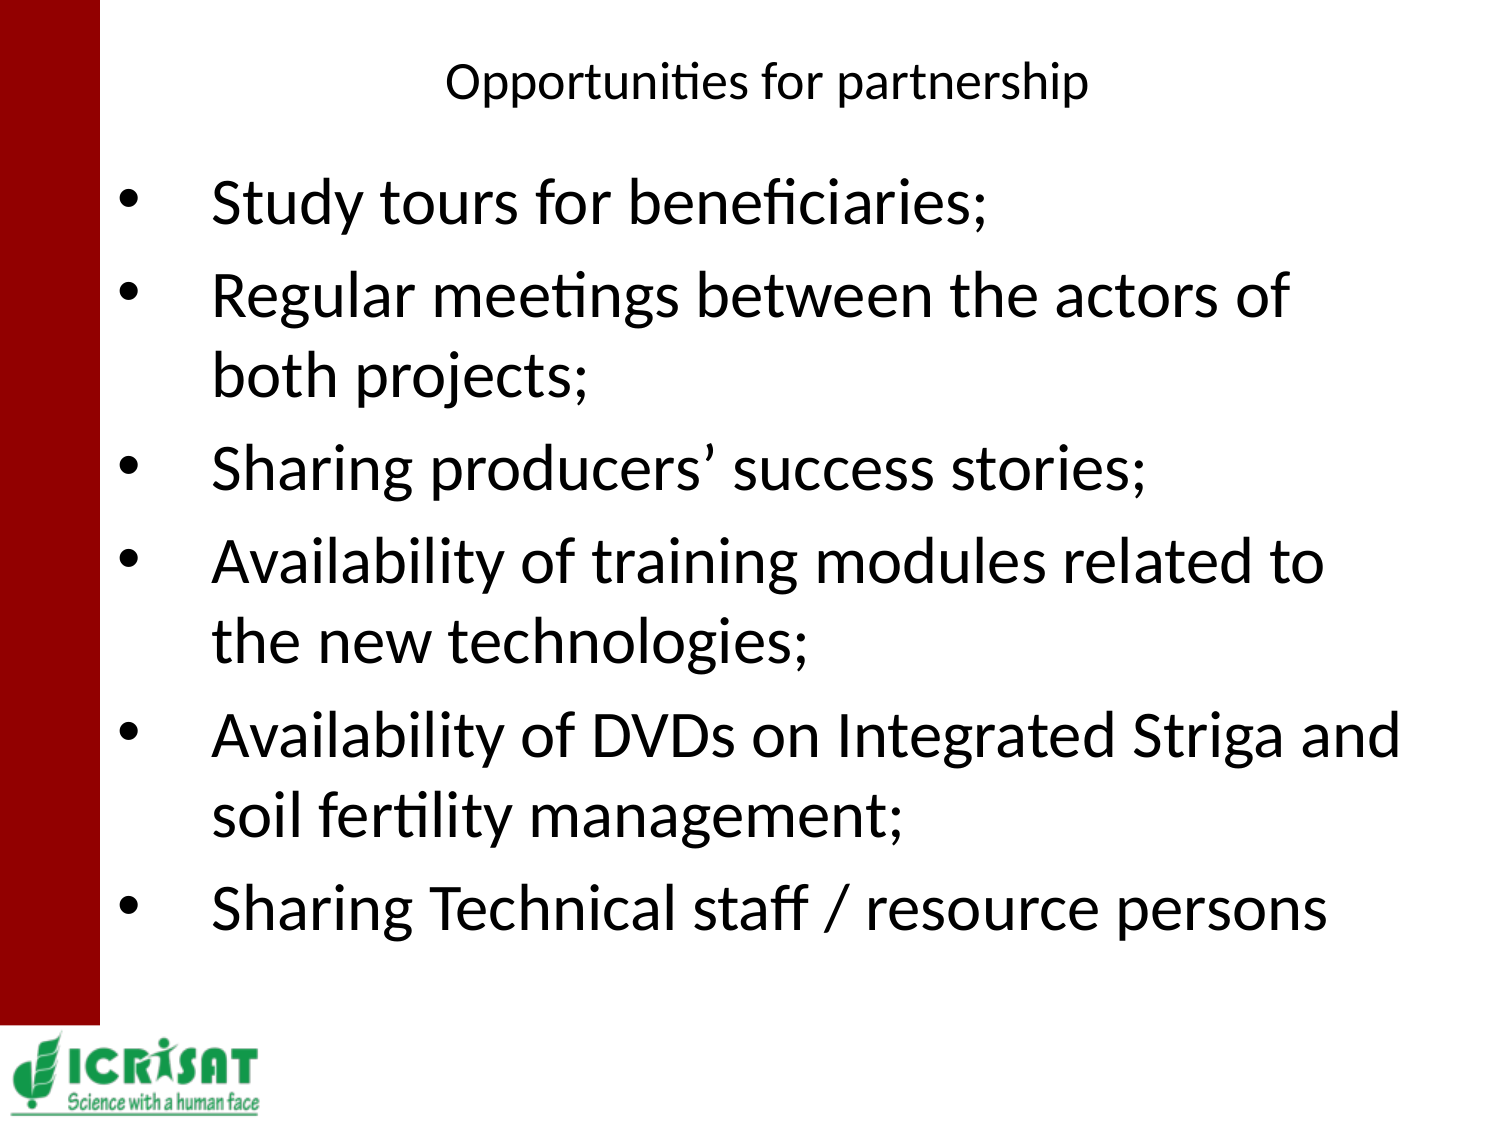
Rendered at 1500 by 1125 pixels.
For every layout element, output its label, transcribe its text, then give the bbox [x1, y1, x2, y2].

list Study tours for beneficiaries; Regular meetings between the actors of both projects; Sharing producers’ success stories; Availability of training modules related to the new technologies; Availability of DVDs on Integrated Striga and soil fertility management; Sharing Technical staff / resource persons [84, 149, 1438, 1038]
title Opportunities for partnership [92, 37, 1443, 118]
text_box [0, 0, 102, 1024]
picture [0, 1025, 264, 1125]
